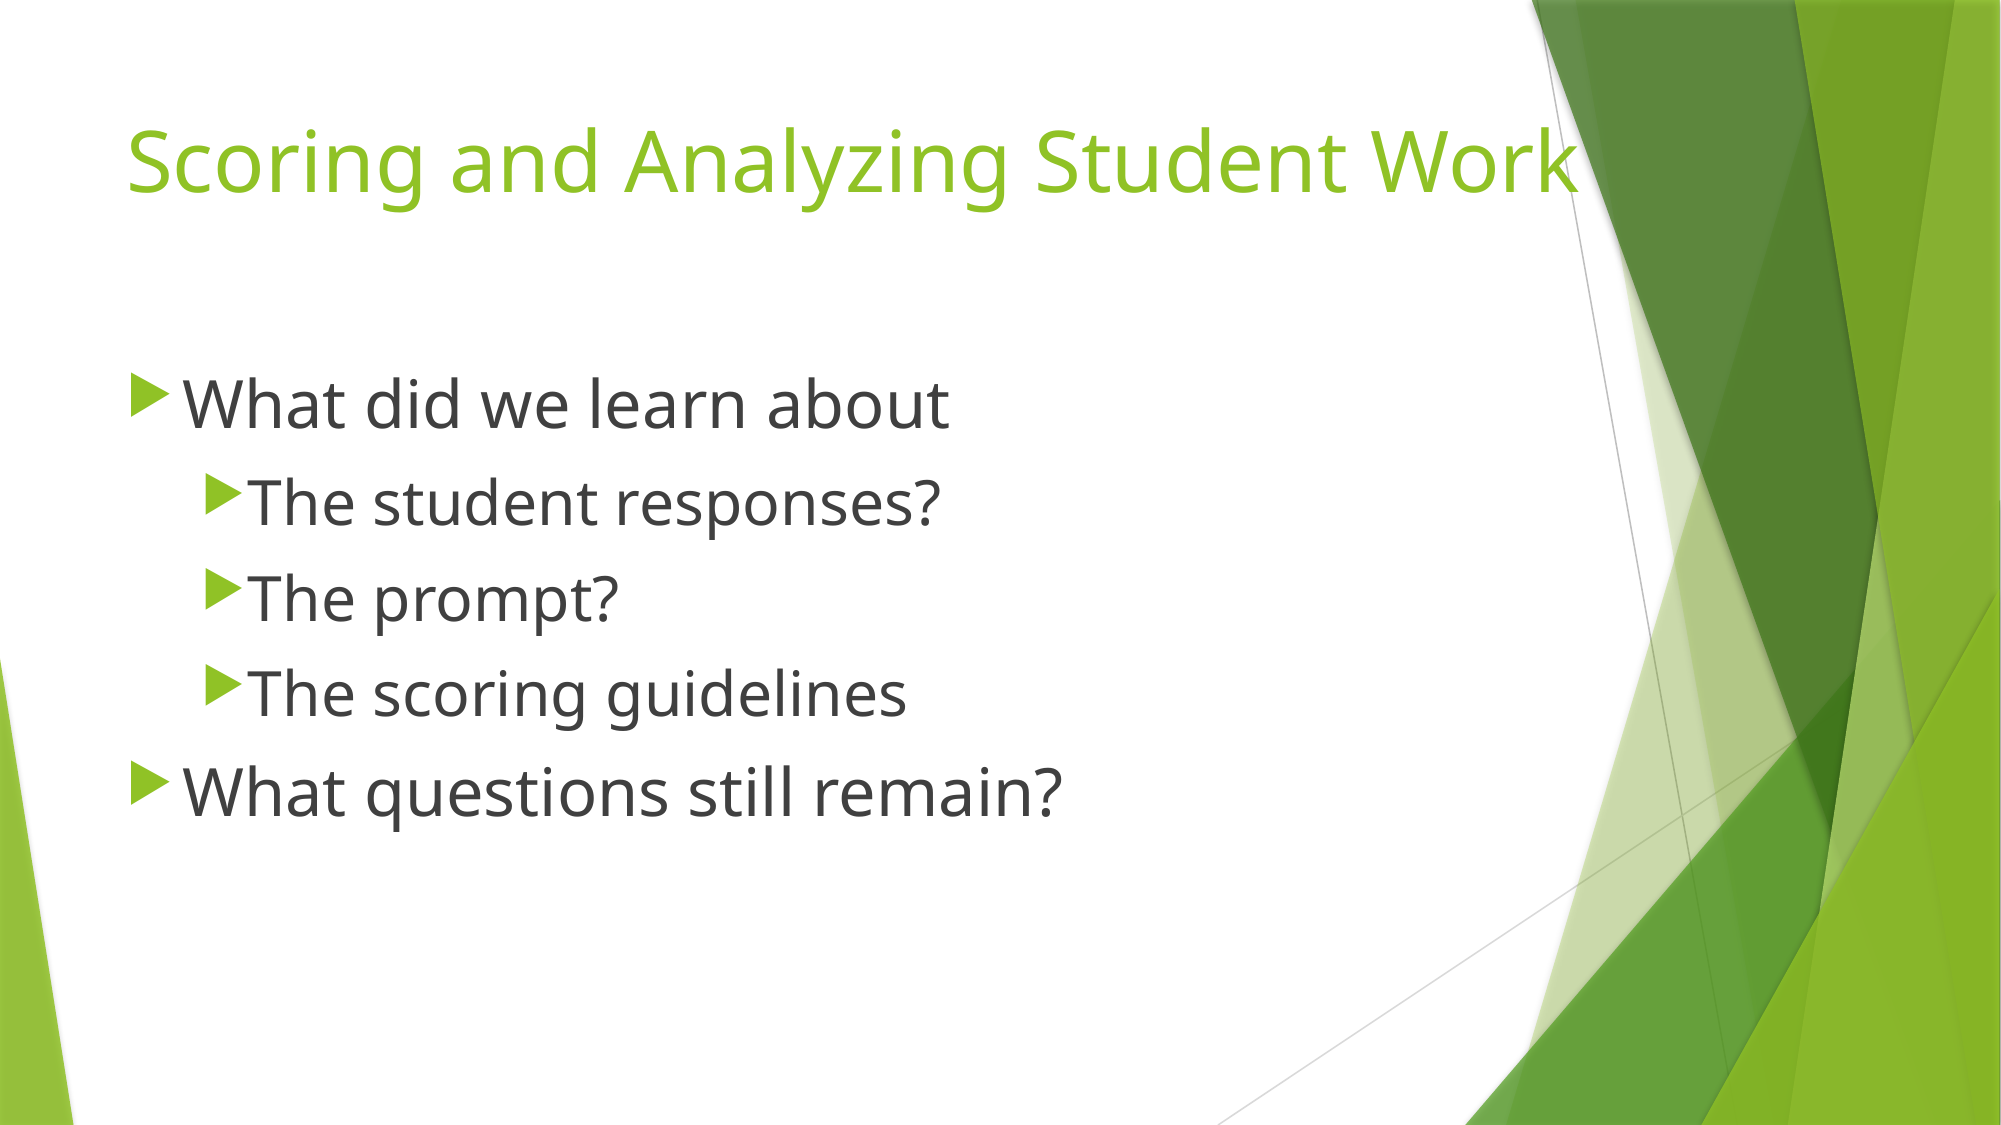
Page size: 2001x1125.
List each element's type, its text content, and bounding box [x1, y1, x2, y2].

list What did we learn about The student responses? The prompt? The scoring guidelines What questions still remain? [111, 354, 1522, 992]
title Scoring and Analyzing Student Work [111, 99, 1621, 317]
